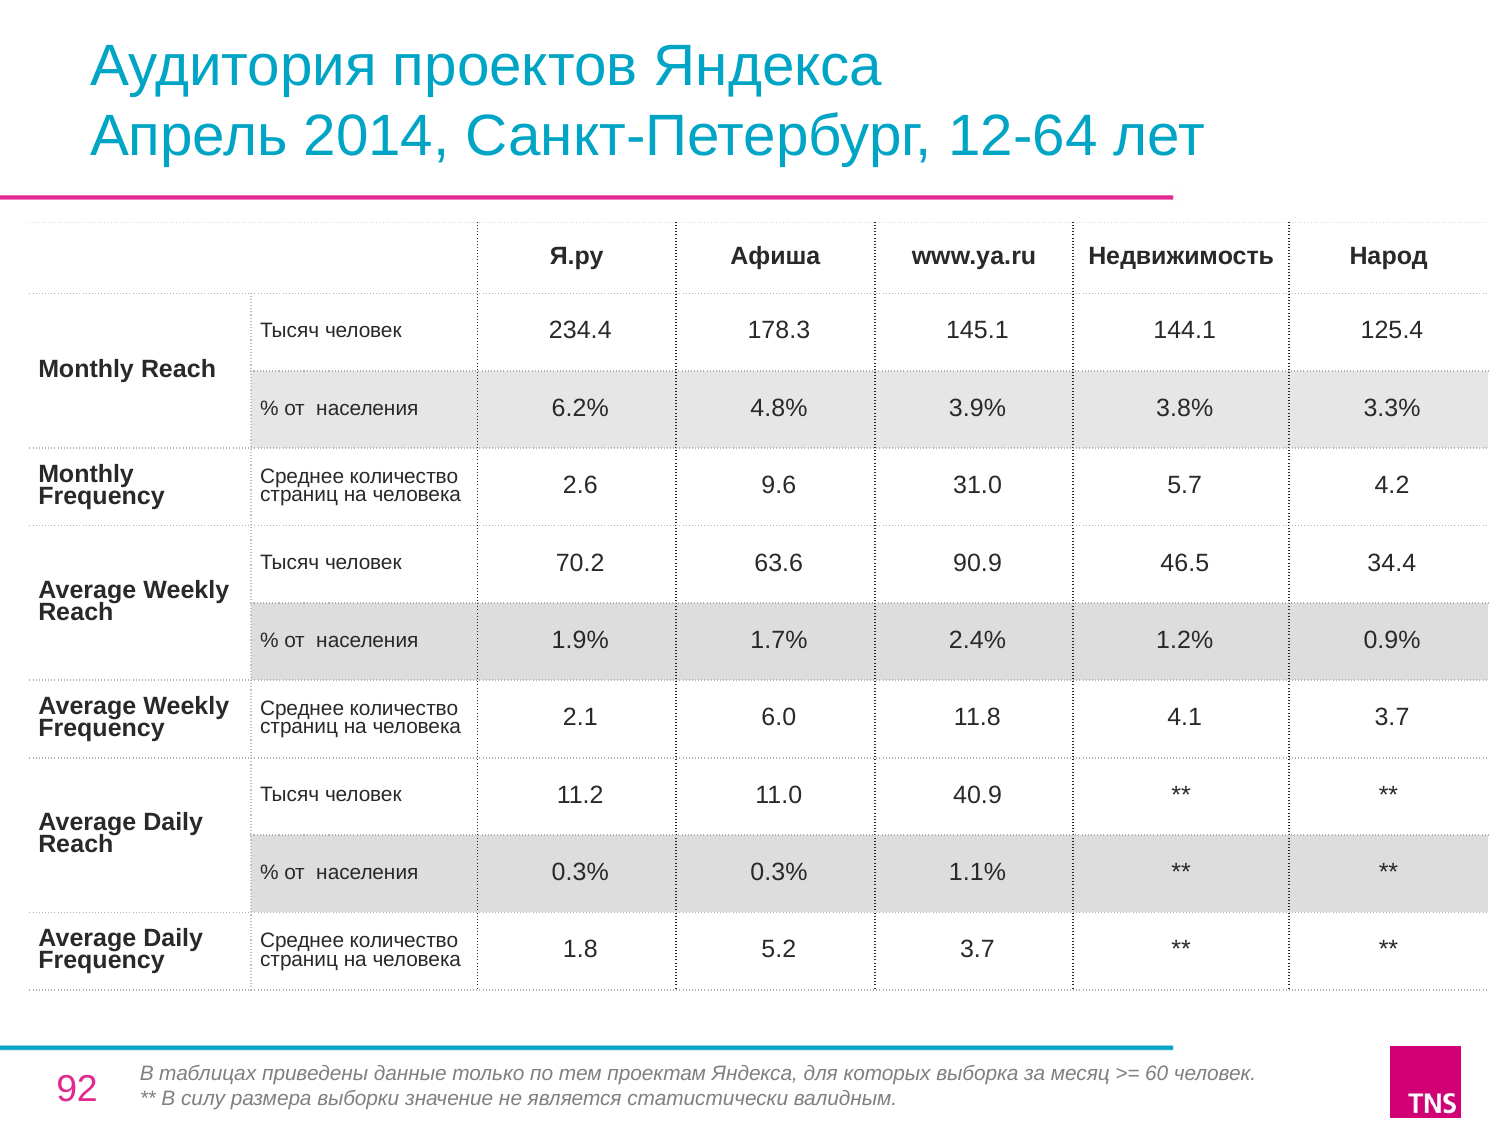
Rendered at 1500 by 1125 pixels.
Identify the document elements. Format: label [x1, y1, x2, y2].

table_cell [29, 294, 1488, 990]
title [74, 8, 1476, 187]
table_header [29, 223, 1488, 294]
slide_number [40, 1055, 392, 1125]
picture [0, 0, 1500, 1125]
text_box [124, 1052, 1463, 1117]
